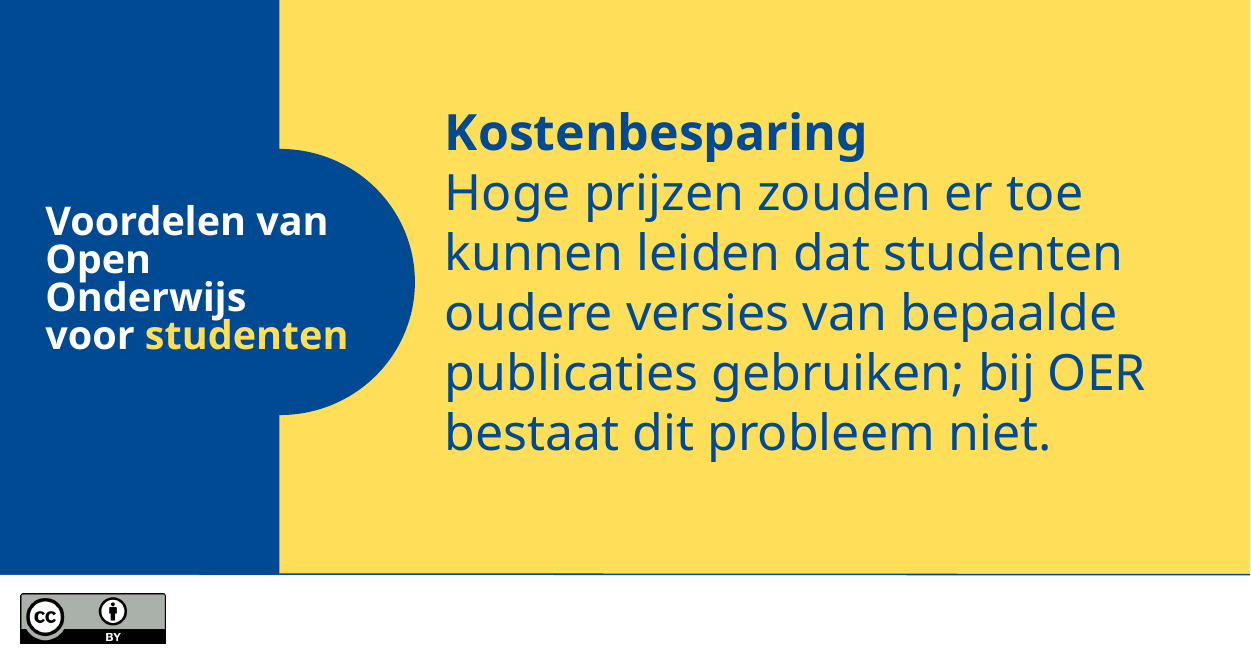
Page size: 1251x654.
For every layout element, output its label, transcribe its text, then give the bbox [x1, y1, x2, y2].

text_box Kostenbesparing Hoge prijzen zouden er toe kunnen leiden dat studenten oudere versies van bepaalde publicaties gebruiken; bij OER bestaat dit probleem niet. [430, 85, 1250, 476]
text_box [181, 148, 415, 416]
text_box Voordelen van Open Onderwijs voor studenten [30, 190, 371, 372]
text_box [0, 0, 280, 573]
picture [20, 592, 166, 645]
text_box [0, 582, 1250, 654]
